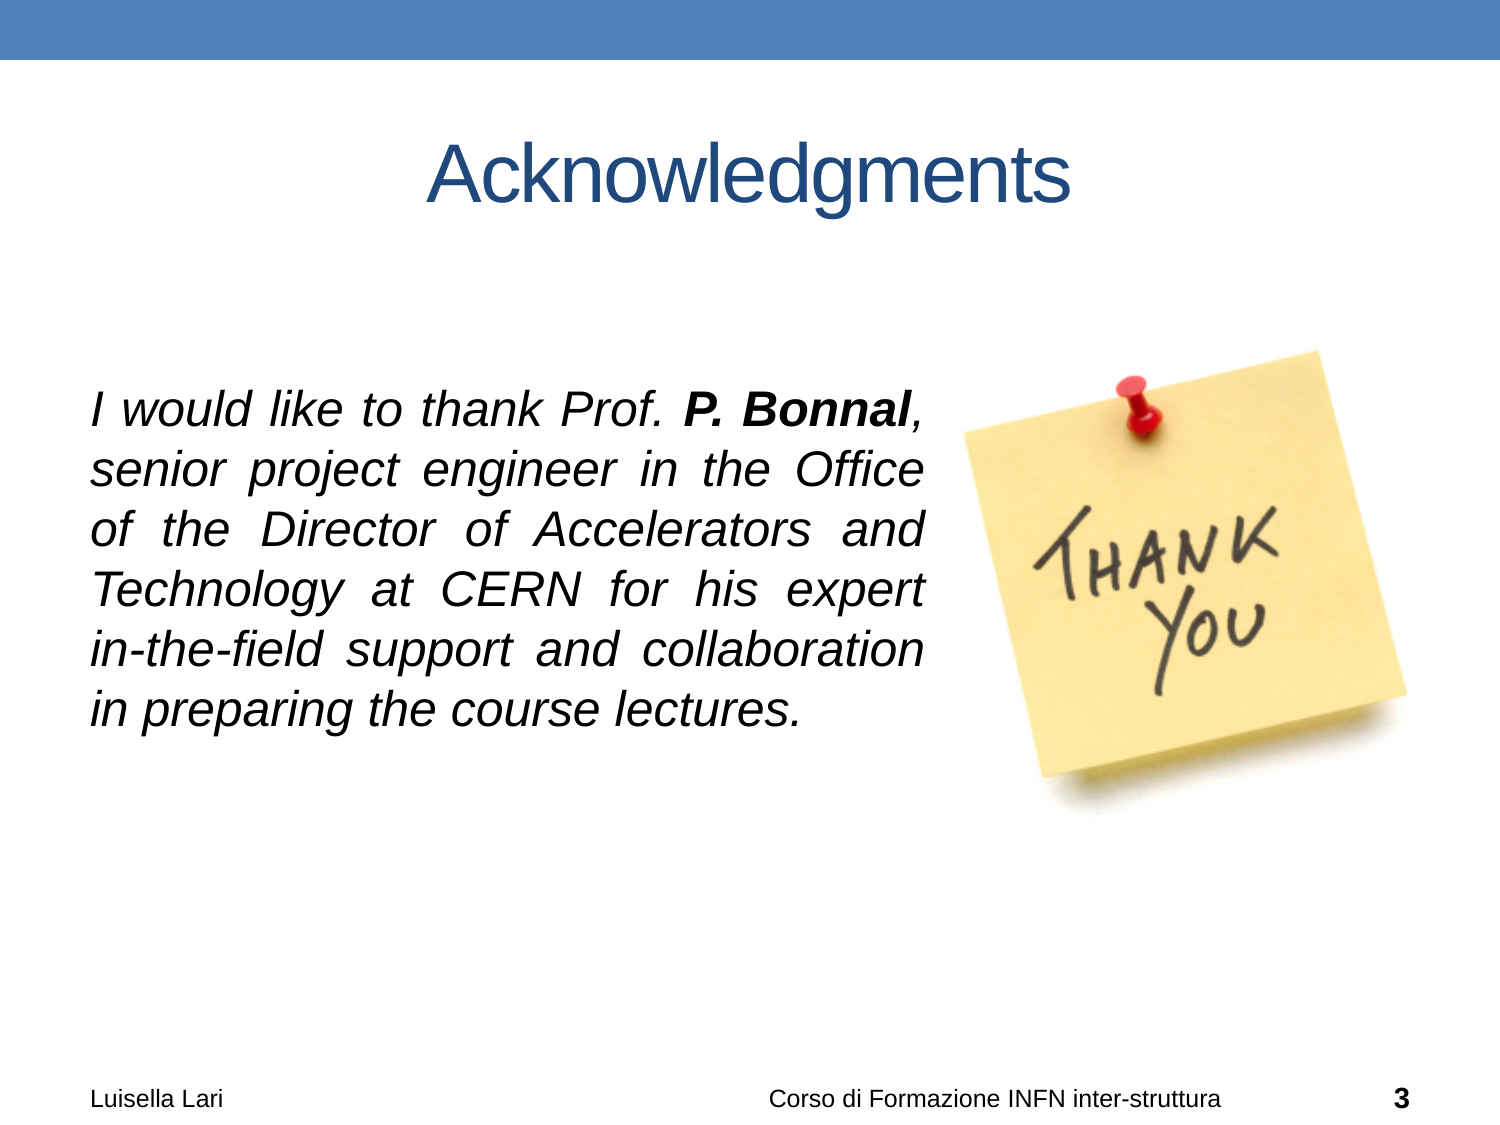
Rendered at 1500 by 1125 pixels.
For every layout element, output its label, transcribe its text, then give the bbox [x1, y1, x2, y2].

footer Corso di Formazione INFN inter-struttura [562, 1070, 1238, 1125]
slide_number Luisella Lari [75, 1070, 550, 1125]
picture [803, 340, 1500, 828]
list I would like to thank Prof. P. Bonnal, senior project engineer in the Office of the Director of Accelerators and Technology at CERN for his expert in-the-field support and collaboration in preparing the course lectures. [75, 369, 941, 872]
slide_number 3 [1250, 1070, 1425, 1125]
title Acknowledgments [75, 87, 1425, 250]
